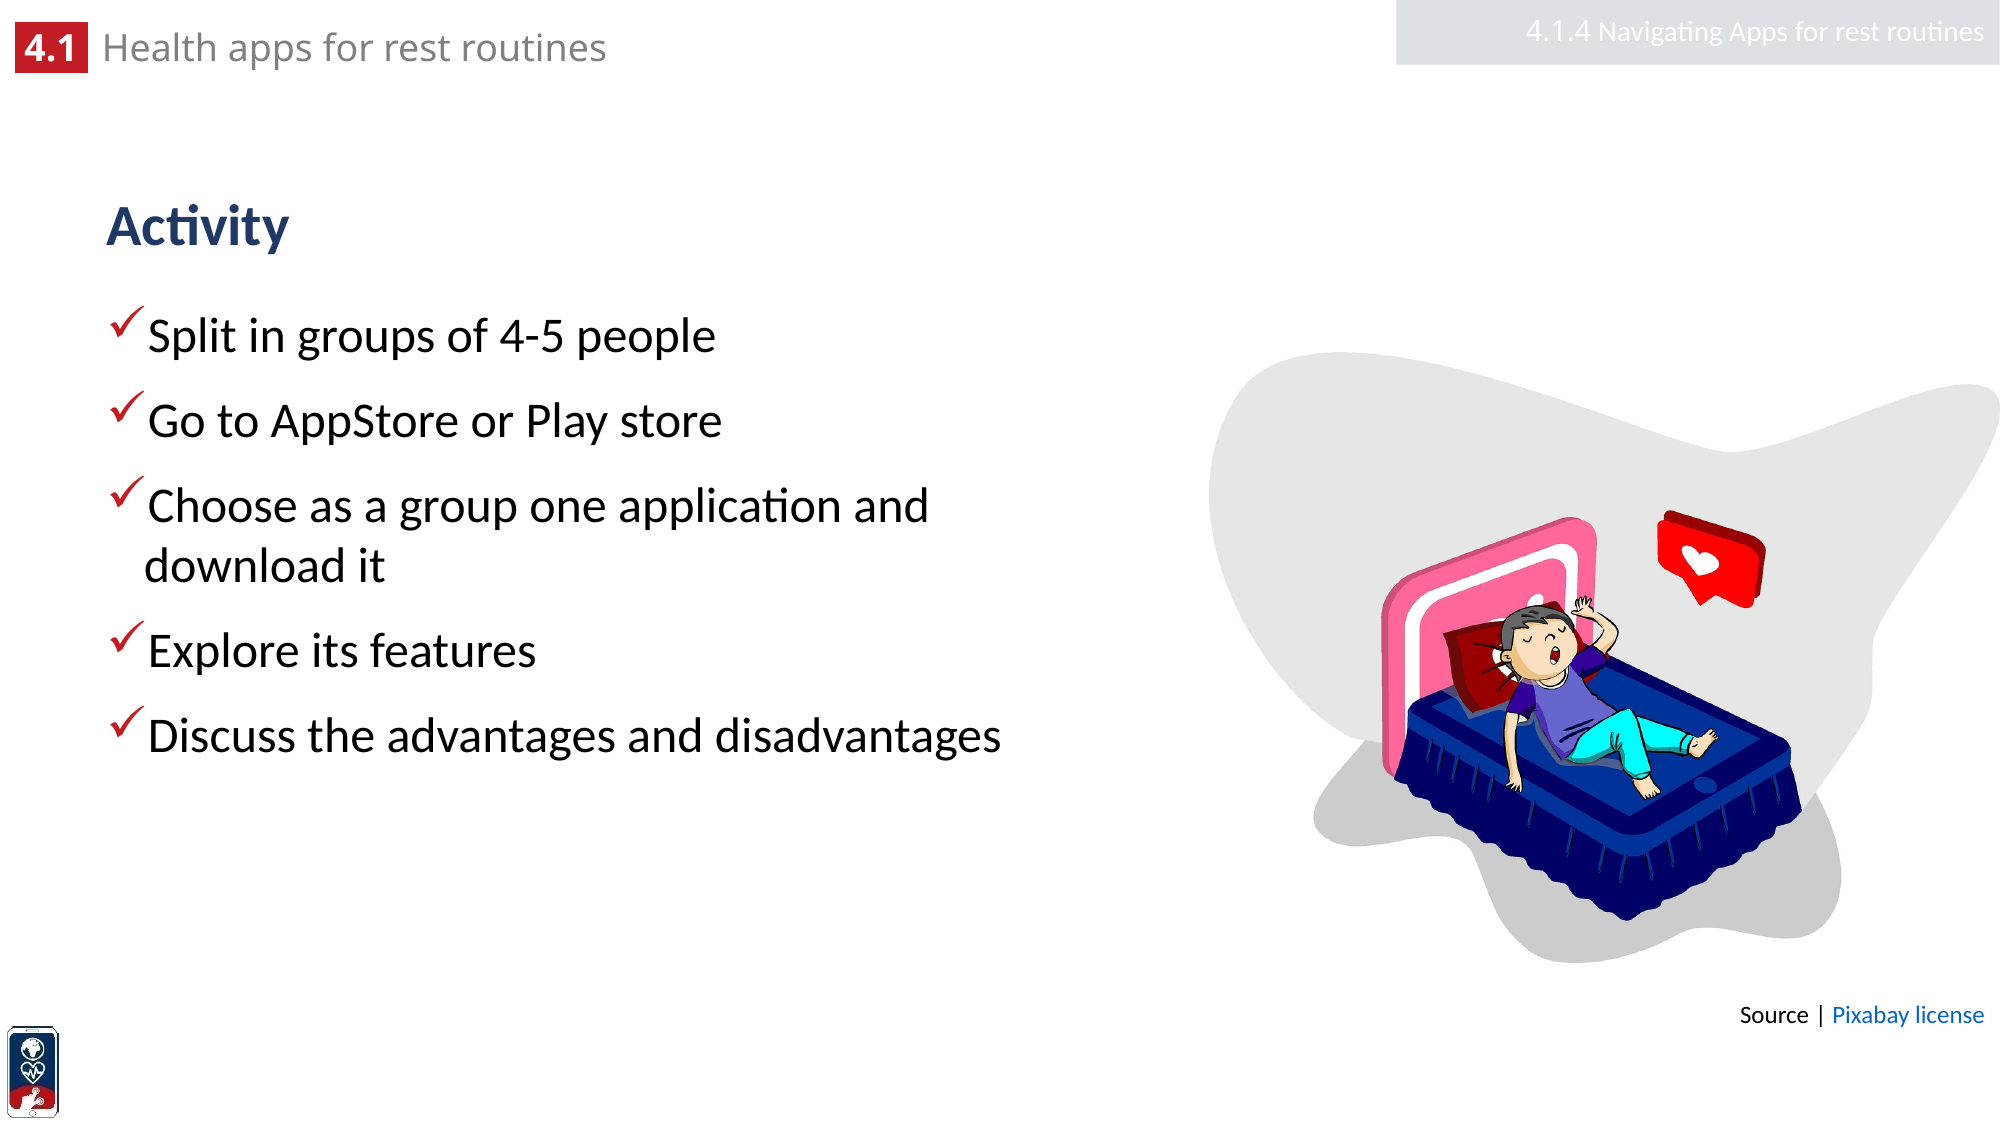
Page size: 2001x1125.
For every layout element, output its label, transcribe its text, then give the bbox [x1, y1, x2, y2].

picture [1209, 352, 2000, 963]
text_box Source | Pixabay license [1604, 991, 2000, 1036]
text_box 4.1.4 Navigating Apps for rest routines [1396, 0, 2000, 65]
title Activity [91, 177, 1961, 276]
list Split in groups of 4-5 people Go to AppStore or Play store Choose as a group one application and download it Explore its features Discuss the advantages and disadvantages [91, 295, 1134, 1098]
picture [7, 1026, 59, 1118]
